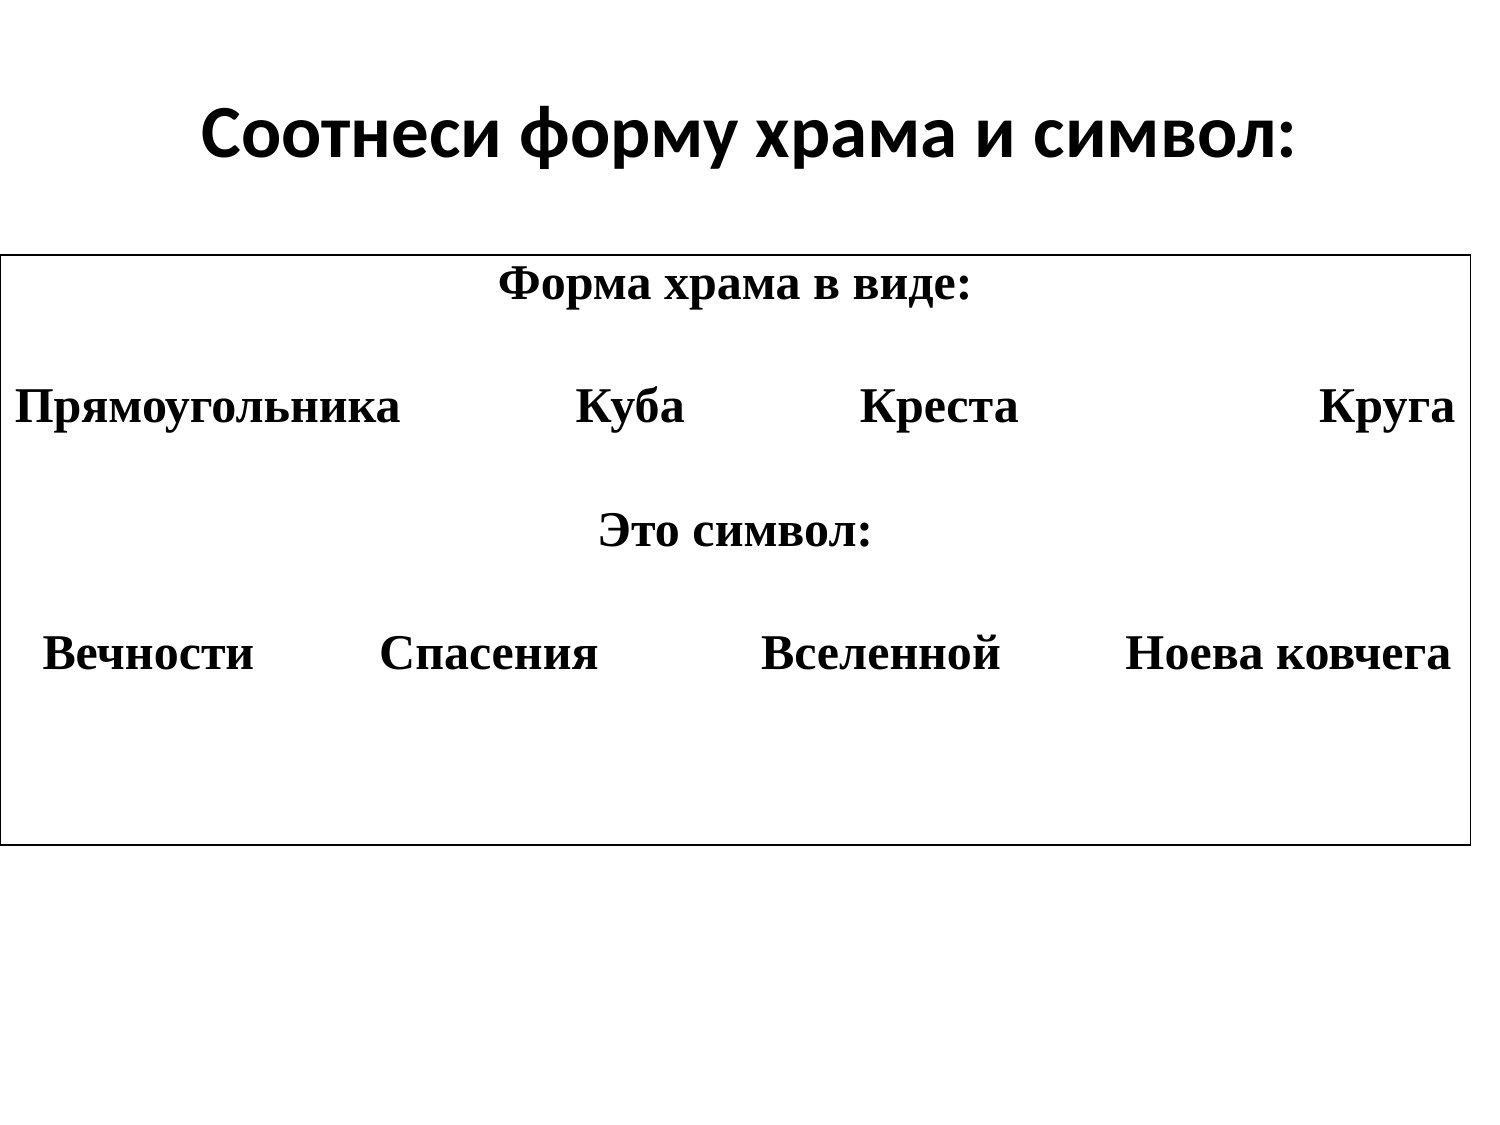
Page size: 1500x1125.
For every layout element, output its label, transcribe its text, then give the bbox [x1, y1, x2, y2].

title Соотнеси форму храма и символ: [75, 45, 1425, 233]
table_header Форма храма в виде: Прямоугольника Куба Креста Круга Это символ: Вечности Спасения Вселенной Ноева ковчега [1, 256, 1470, 844]
